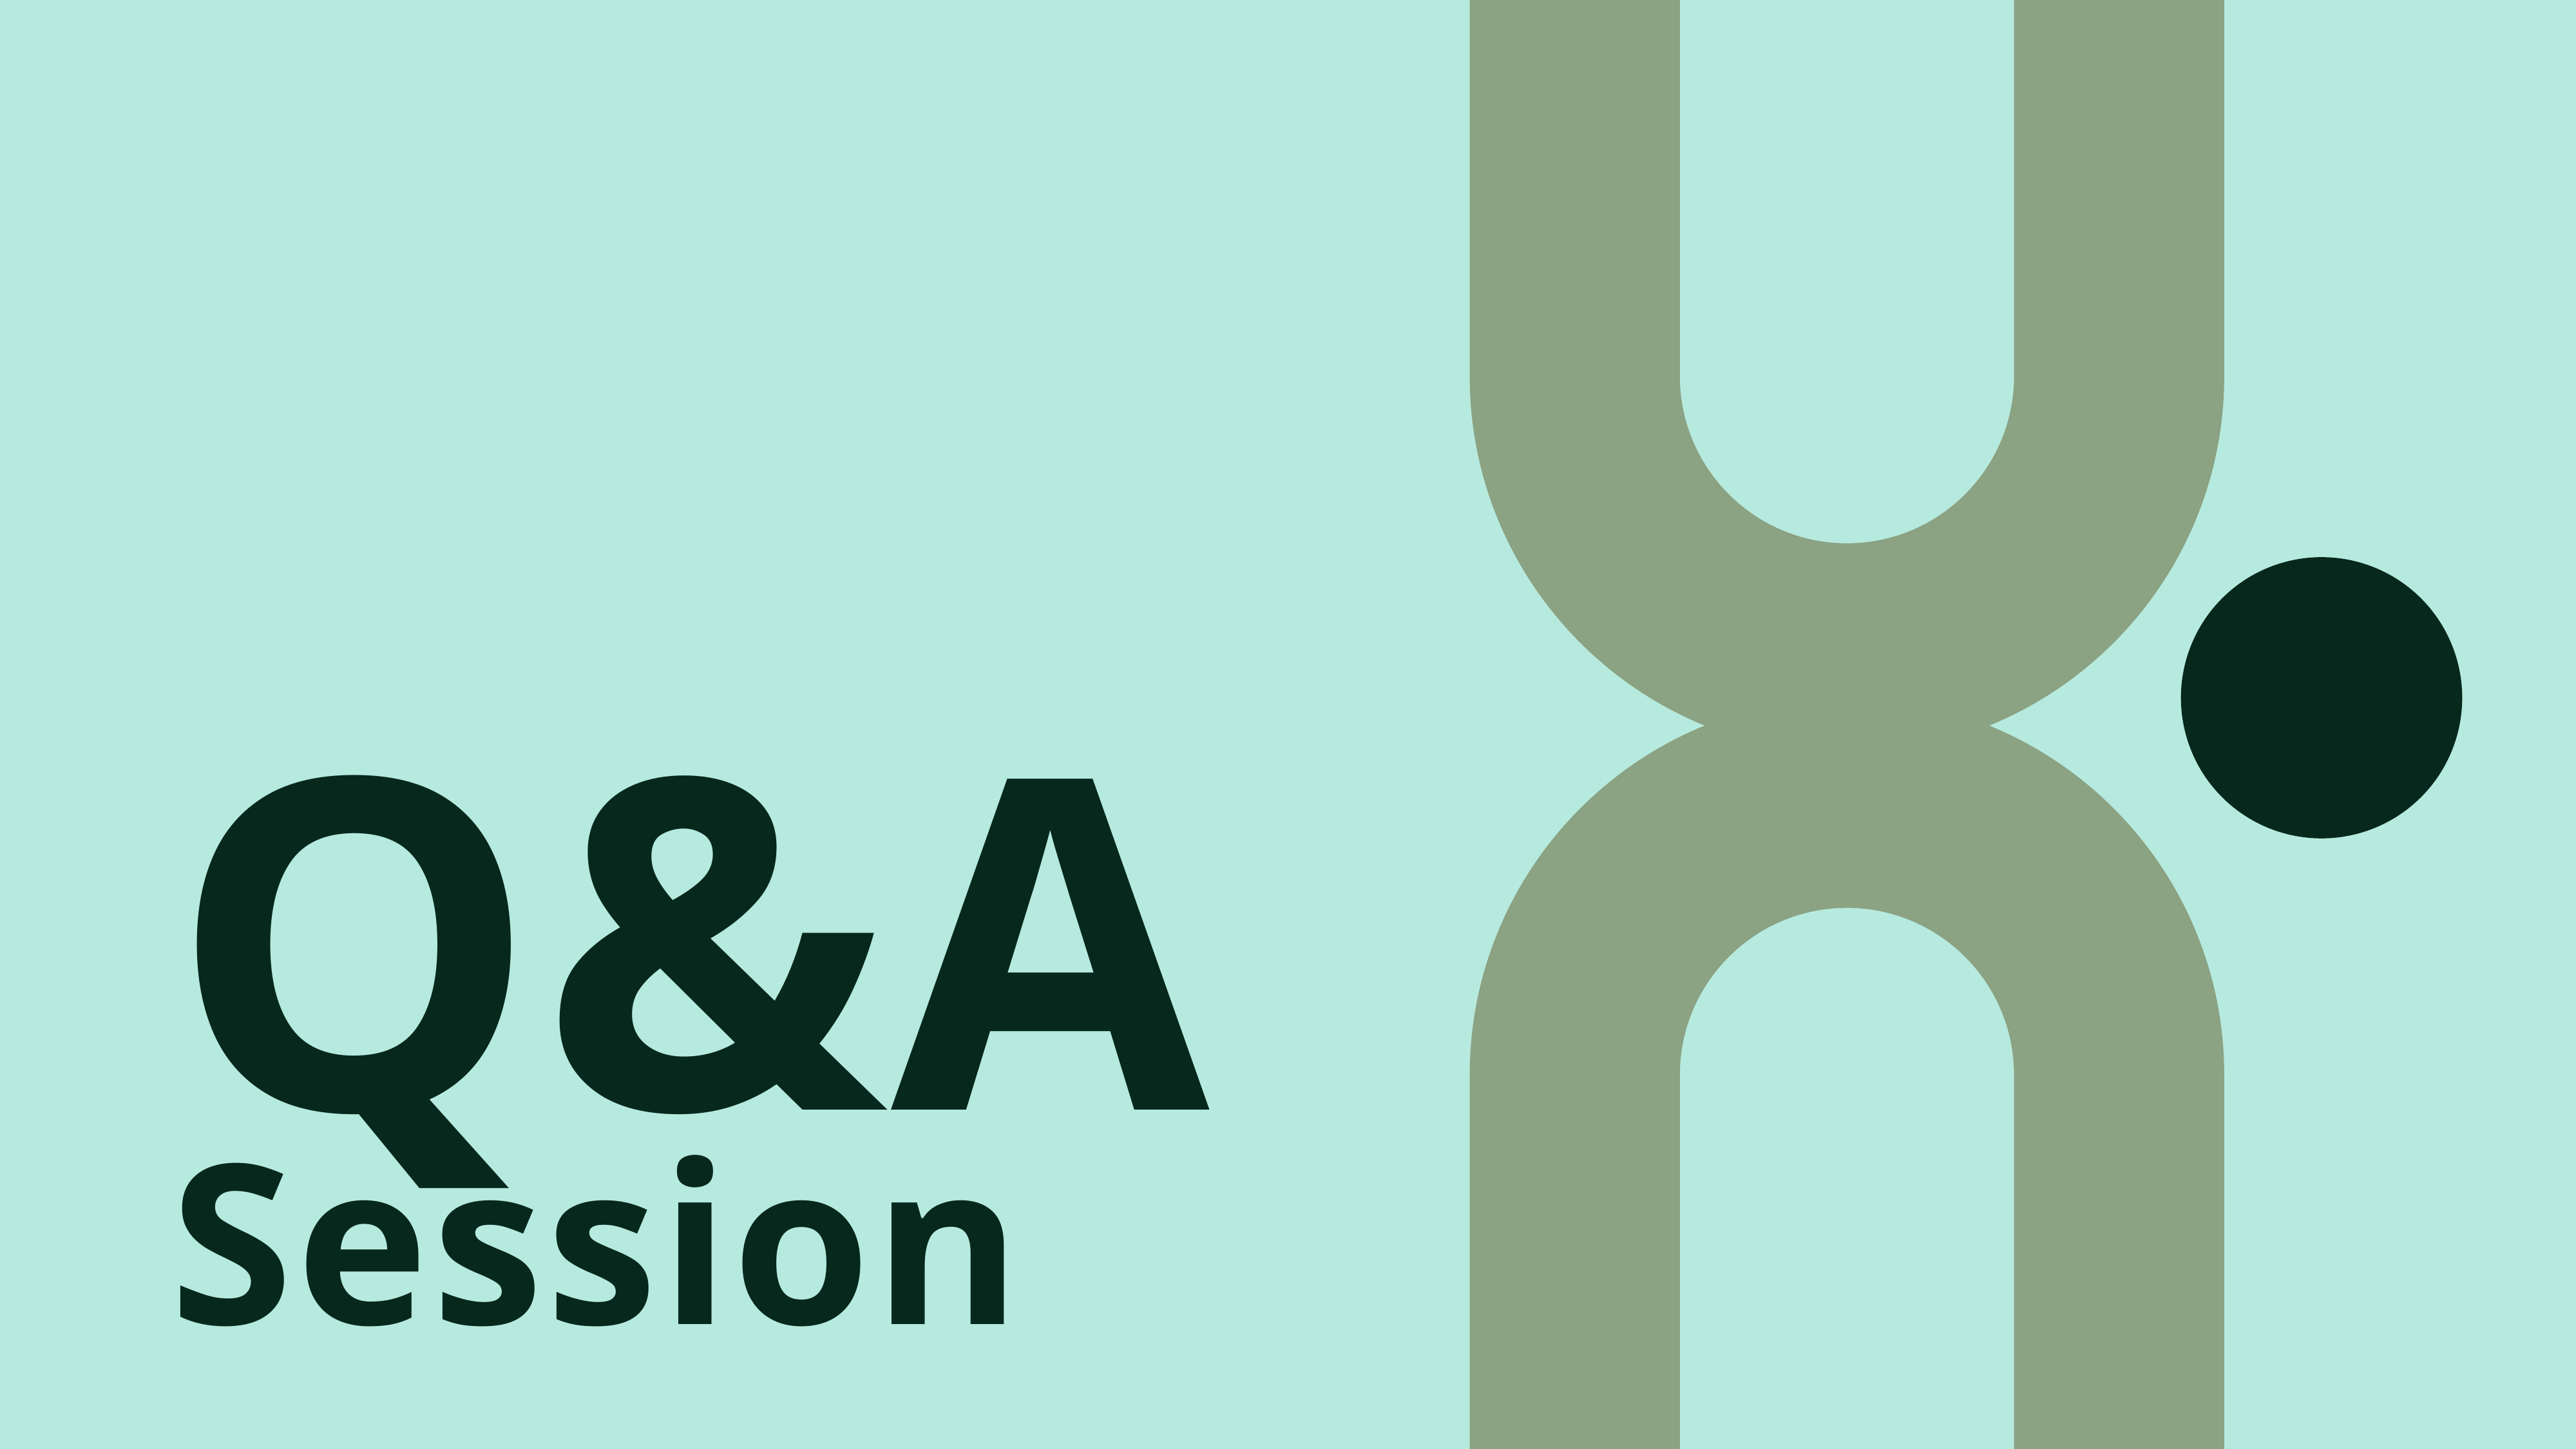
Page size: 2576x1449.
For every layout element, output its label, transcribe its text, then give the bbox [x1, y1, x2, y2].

text_box Session [160, 1208, 1288, 1374]
text_box [2180, 556, 2463, 839]
text_box [1469, 697, 2224, 1449]
text_box [1469, 0, 2224, 726]
text_box Q&A [160, 533, 1318, 1208]
